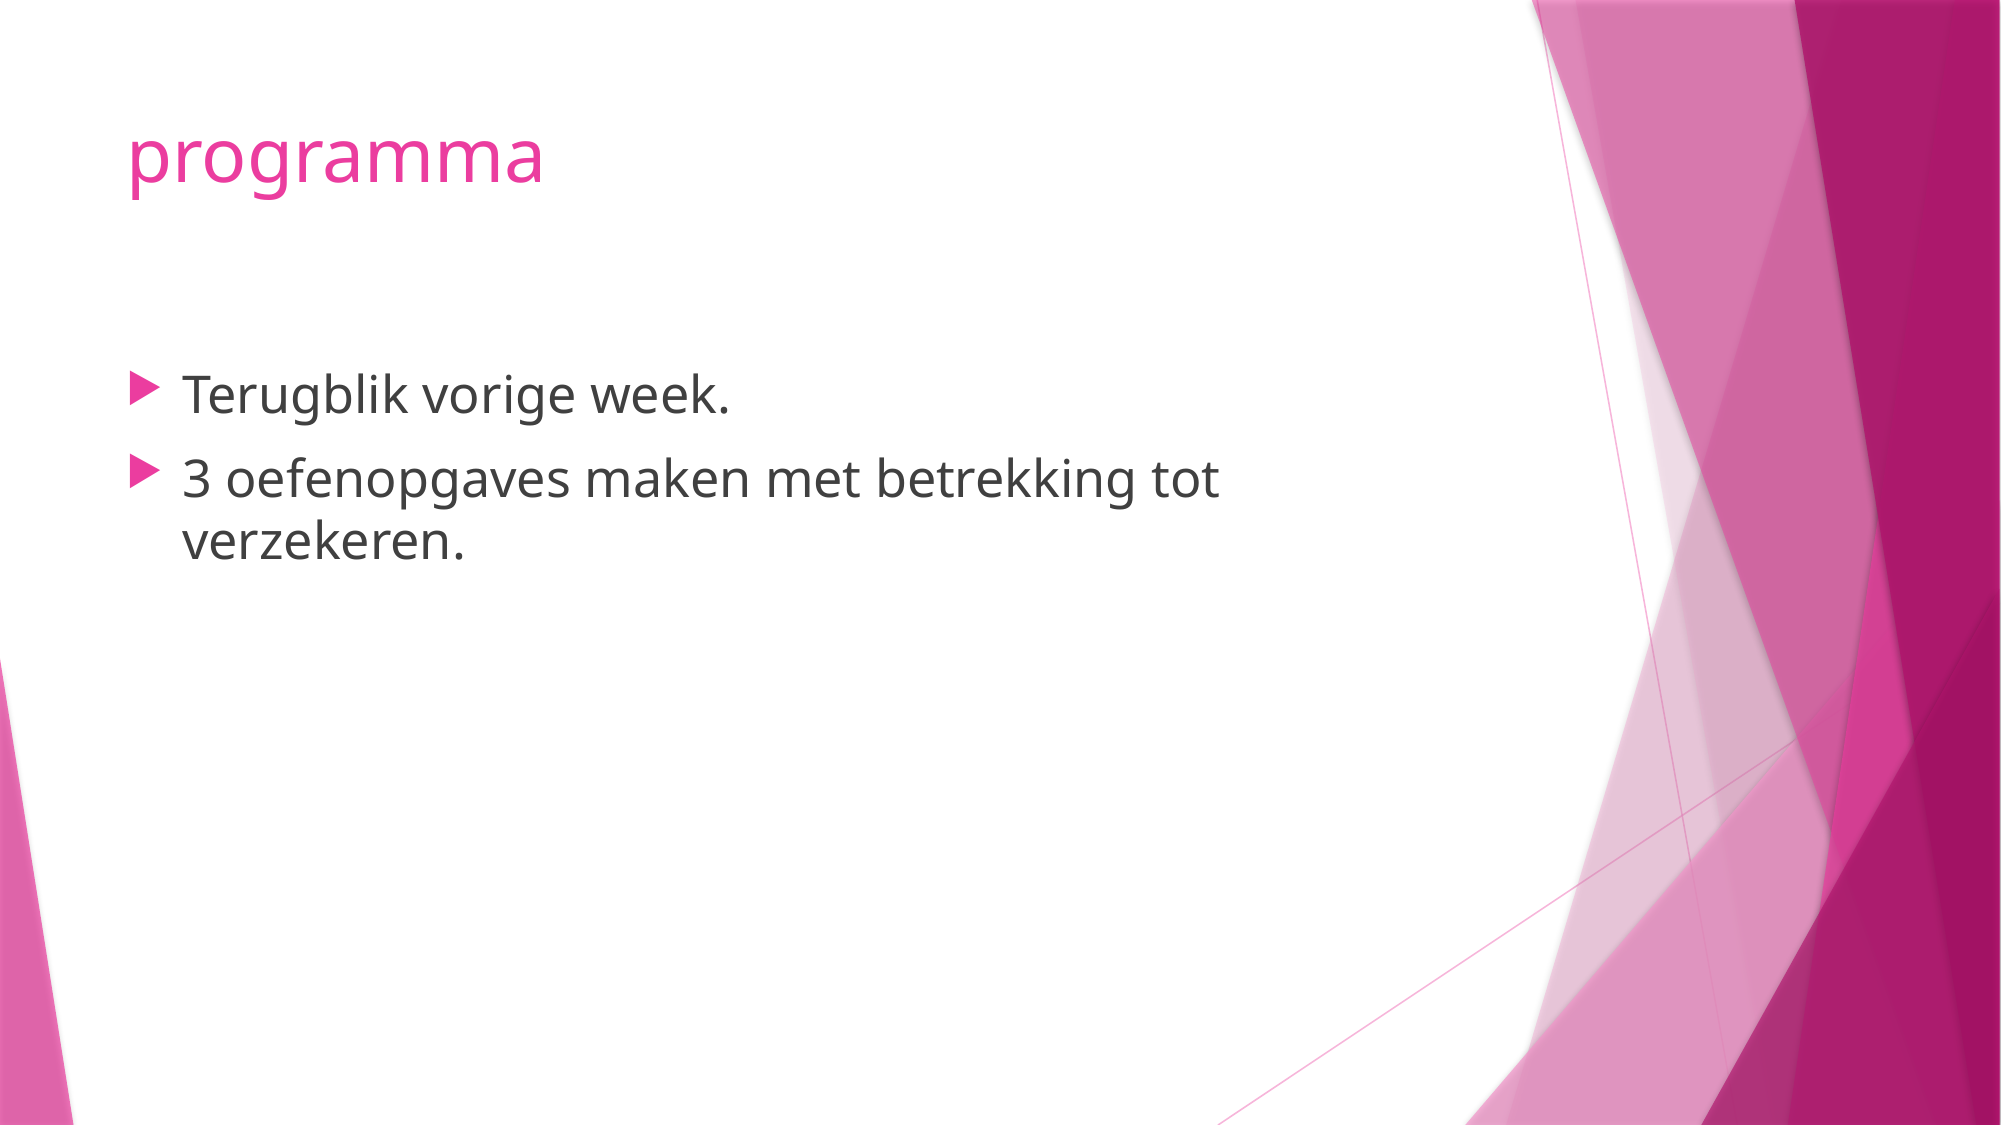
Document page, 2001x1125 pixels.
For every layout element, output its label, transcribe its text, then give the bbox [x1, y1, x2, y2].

list Terugblik vorige week. 3 oefenopgaves maken met betrekking tot verzekeren. [111, 354, 1522, 992]
title programma [111, 99, 1522, 317]
